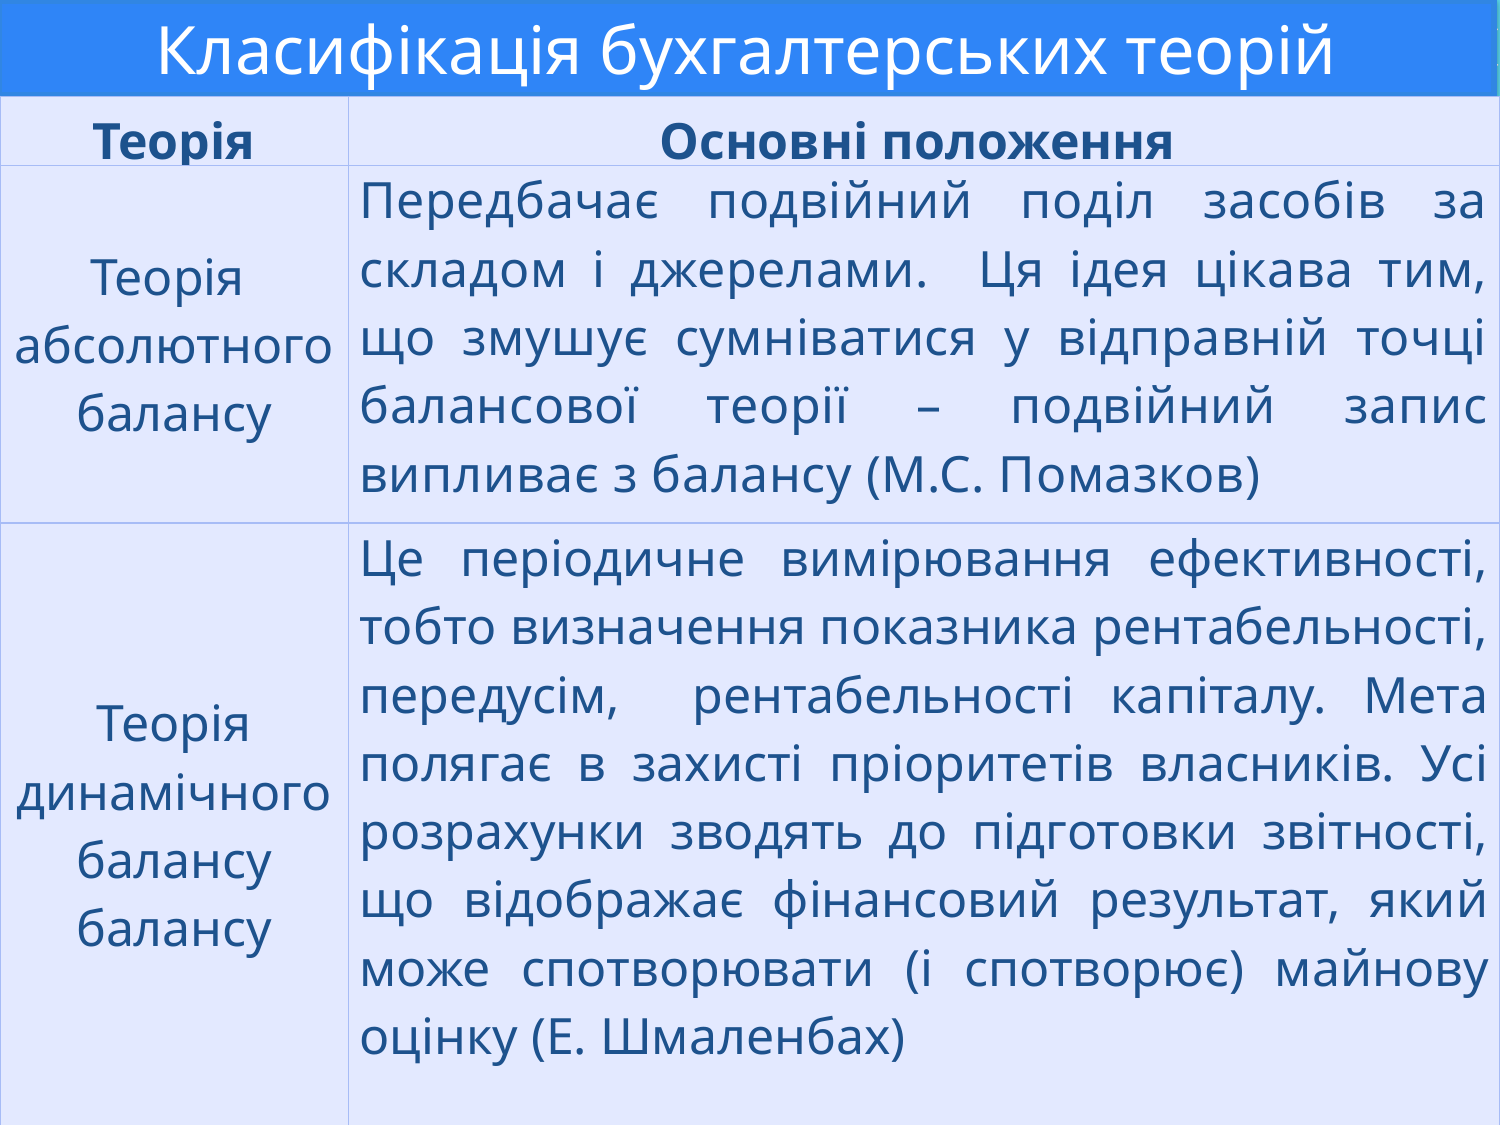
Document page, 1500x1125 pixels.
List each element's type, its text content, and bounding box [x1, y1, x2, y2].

table_cell Теорія динамічного балансу балансу [1, 524, 348, 1125]
text_box Класифікація бухгалтерських теорій [0, 0, 1497, 96]
table_cell Передбачає подвійний поділ засобів за складом і джерелами. Ця ідея цікава тим, що змушує сумніватися у відправній точці балансової теорії – подвійний запис випливає з балансу (М.С. Помазков) [349, 166, 1499, 522]
table_header Теорія [1, 97, 348, 165]
table_header Основні положення [349, 97, 1499, 165]
table_cell Теорія абсолютного балансу [1, 166, 348, 522]
table_cell Це періодичне вимірювання ефективності, тобто визначення показника рентабельності, передусім, рентабельності капіталу. Мета полягає в захисті пріоритетів власників. Усі розрахунки зводять до підготовки звітності, що відображає фінансовий результат, який може спотворювати (і спотворює) майнову оцінку (Е. Шмаленбах) [349, 524, 1499, 1125]
